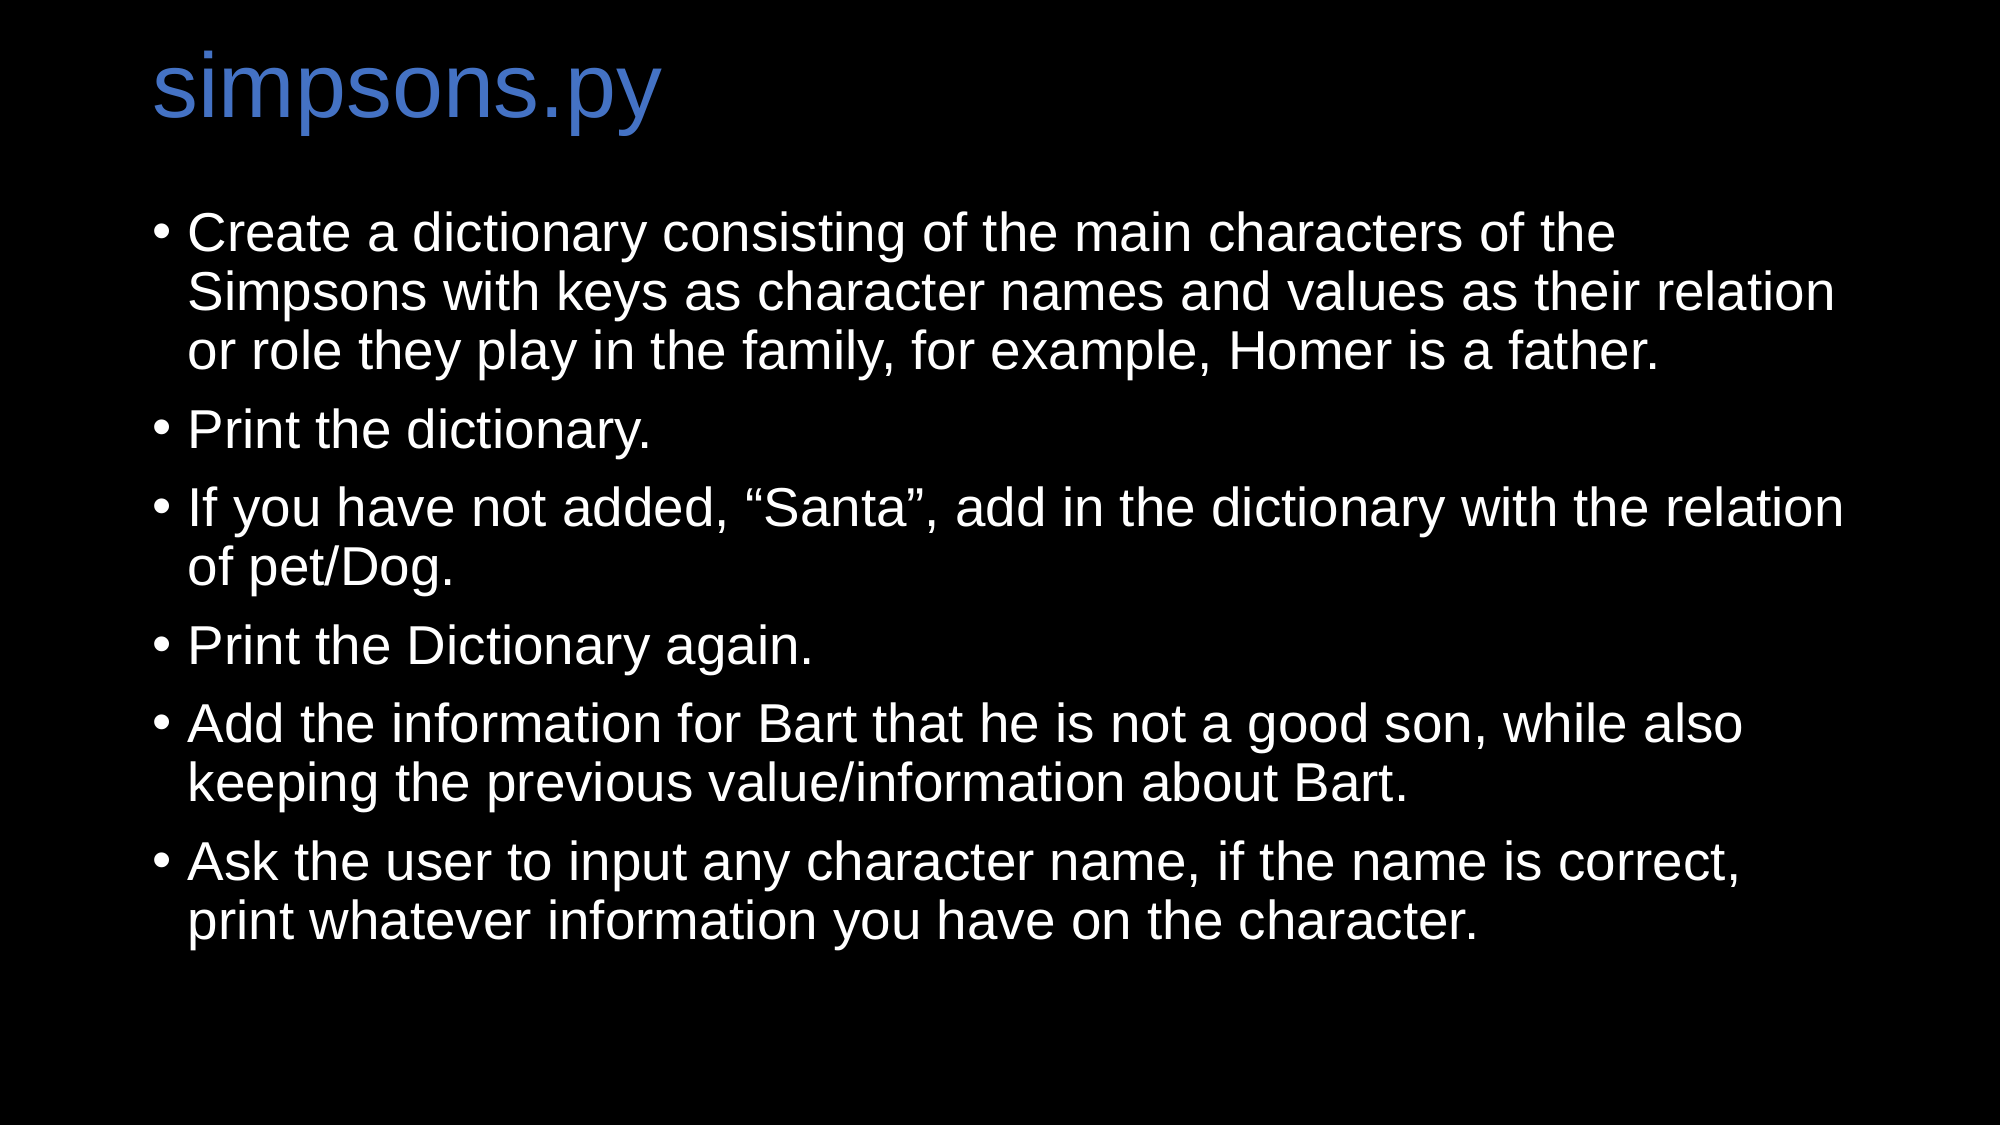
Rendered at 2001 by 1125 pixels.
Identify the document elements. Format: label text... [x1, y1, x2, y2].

list Create a dictionary consisting of the main characters of the Simpsons with keys as character names and values as their relation or role they play in the family, for example, Homer is a father. Print the dictionary. If you have not added, “Santa”, add in the dictionary with the relation of pet/Dog. Print the Dictionary again. Add the information for Bart that he is not a good son, while also keeping the previous value/information about Bart. Ask the user to input any character name, if the name is correct, print whatever information you have on the character. [137, 196, 1863, 1014]
title simpsons.py [137, 0, 1863, 196]
